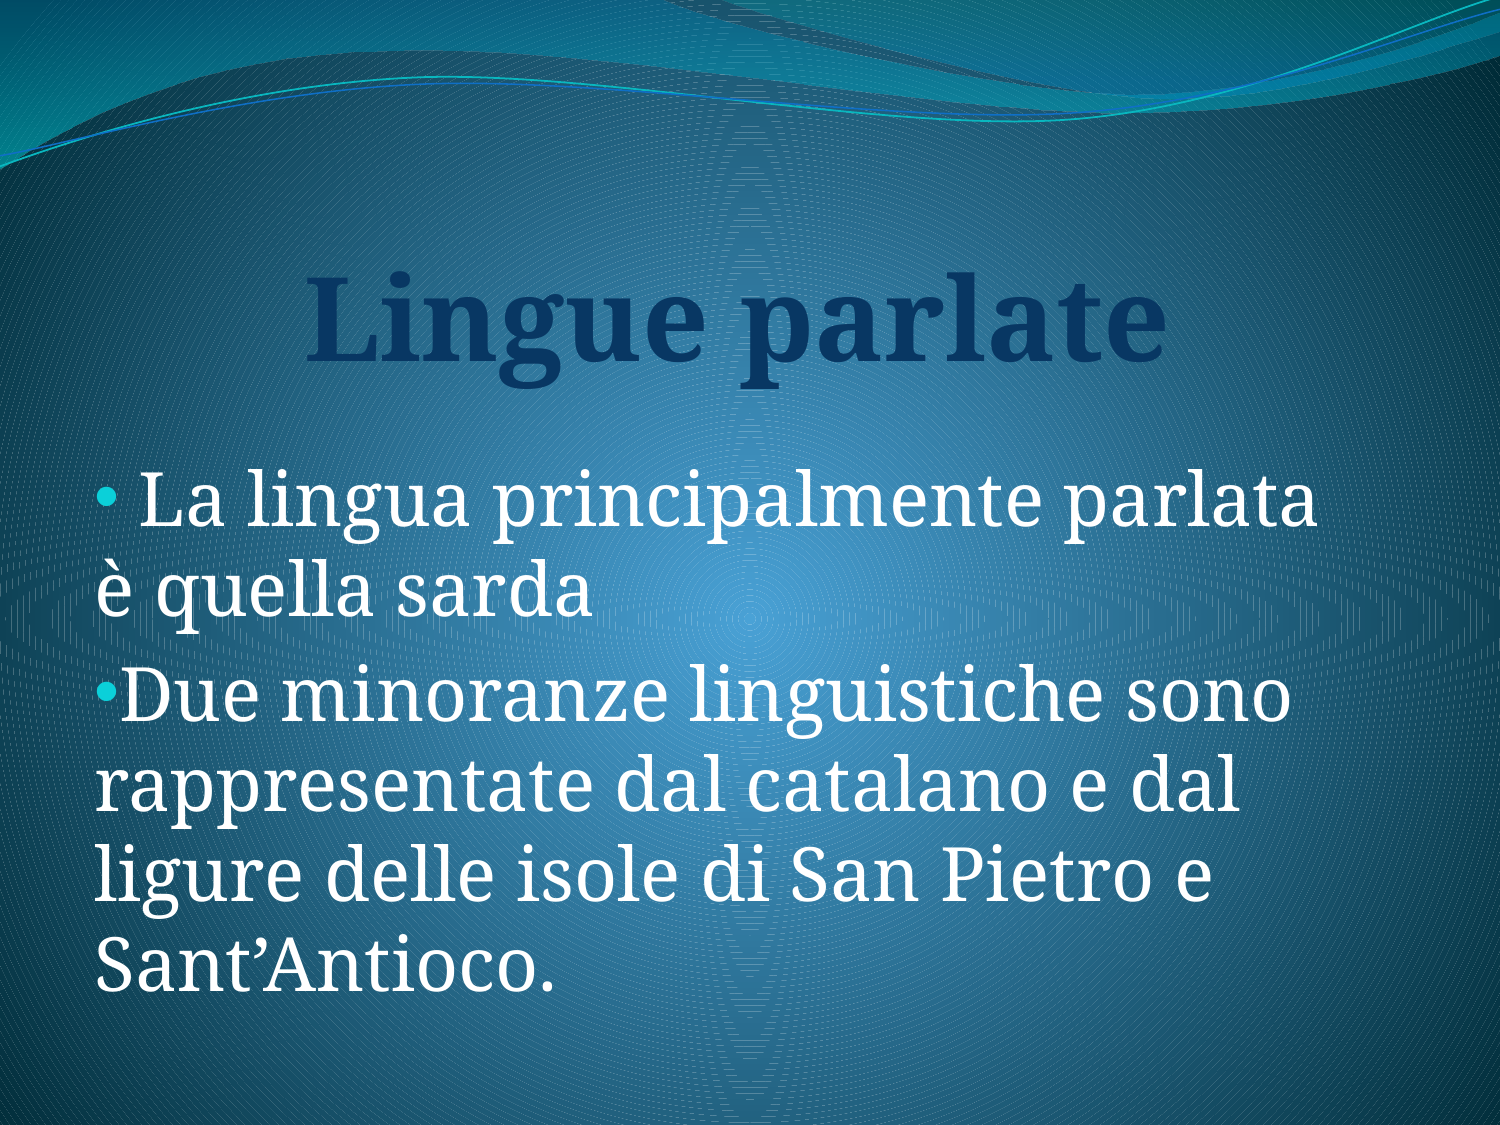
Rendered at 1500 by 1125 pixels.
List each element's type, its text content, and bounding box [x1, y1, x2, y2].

title Lingue parlate [100, 160, 1376, 385]
list La lingua principalmente parlata è quella sarda Due minoranze linguistiche sono rappresentate dal catalano e dal ligure delle isole di San Pietro e Sant’Antioco. [86, 443, 1362, 692]
